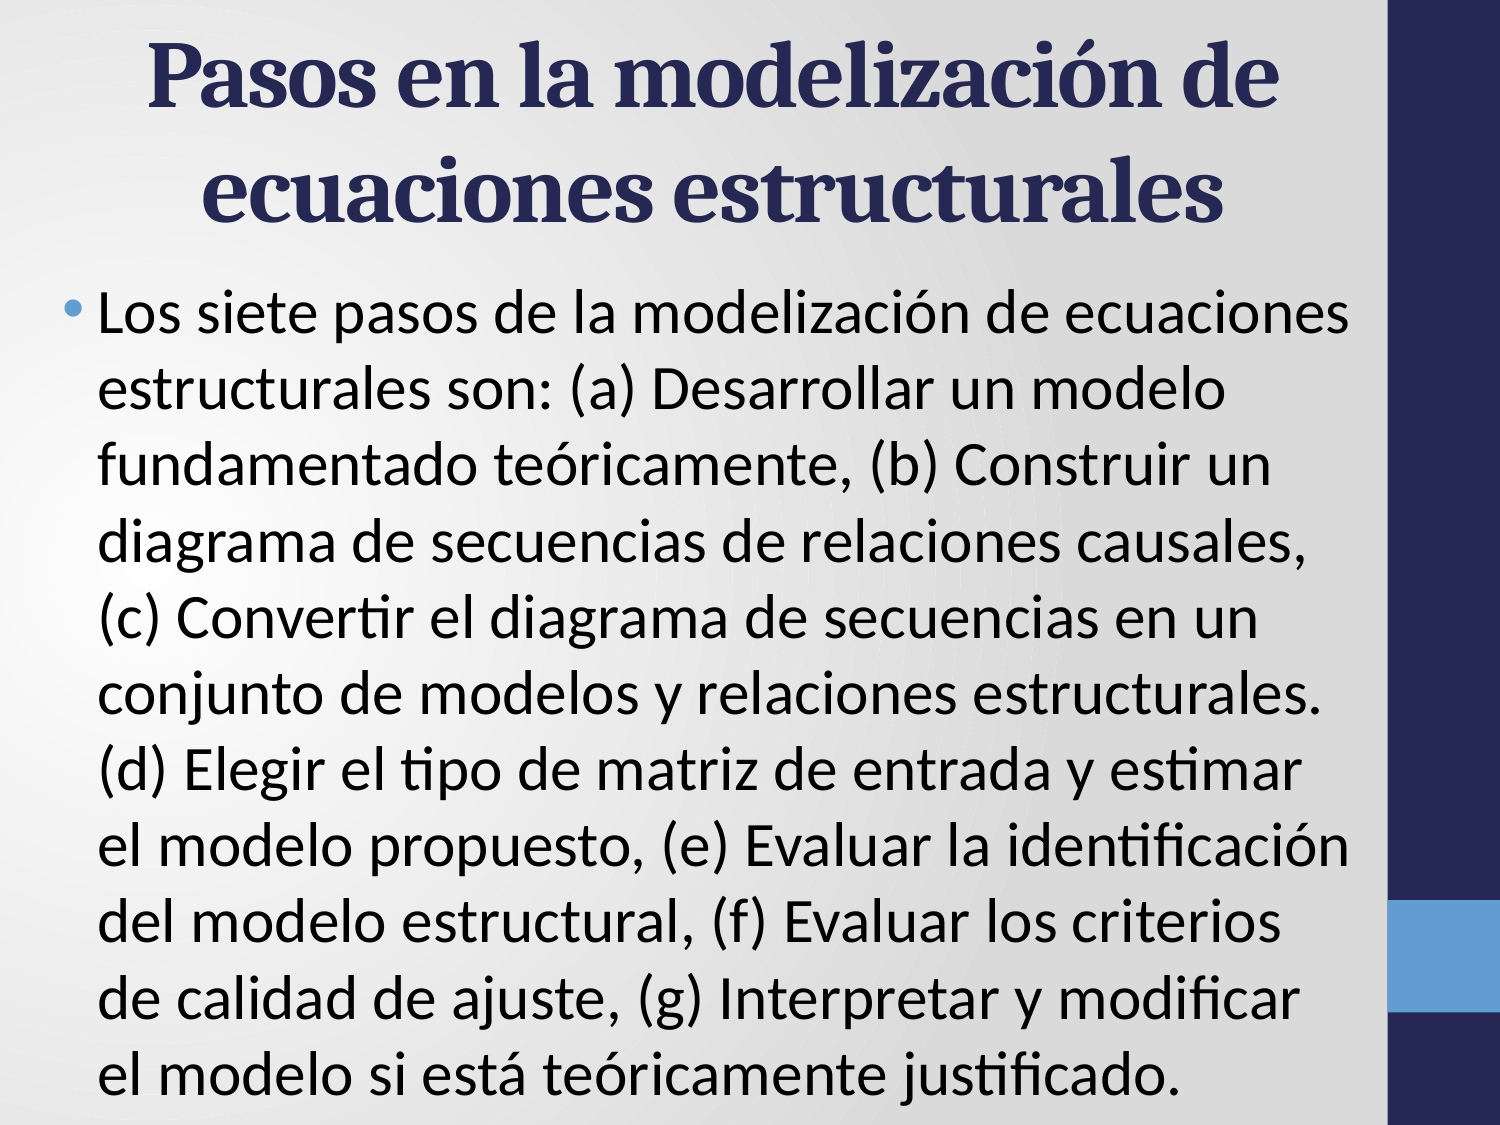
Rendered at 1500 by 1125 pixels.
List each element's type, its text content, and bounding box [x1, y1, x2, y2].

title Pasos en la modelización de ecuaciones estructurales [88, 90, 1339, 262]
list Los siete pasos de la modelización de ecuaciones estructurales son: (a) Desarrollar un modelo fundamentado teóricamente, (b) Construir un diagrama de secuencias de relaciones causales, (c) Convertir el diagrama de secuencias en un conjunto de modelos y relaciones estructurales. (d) Elegir el tipo de matriz de entrada y estimar el modelo propuesto, (e) Evaluar la identificación del modelo estructural, (f) Evaluar los criterios de calidad de ajuste, (g) Interpretar y modificar el modelo si está teóricamente justificado. [29, 262, 1377, 1125]
